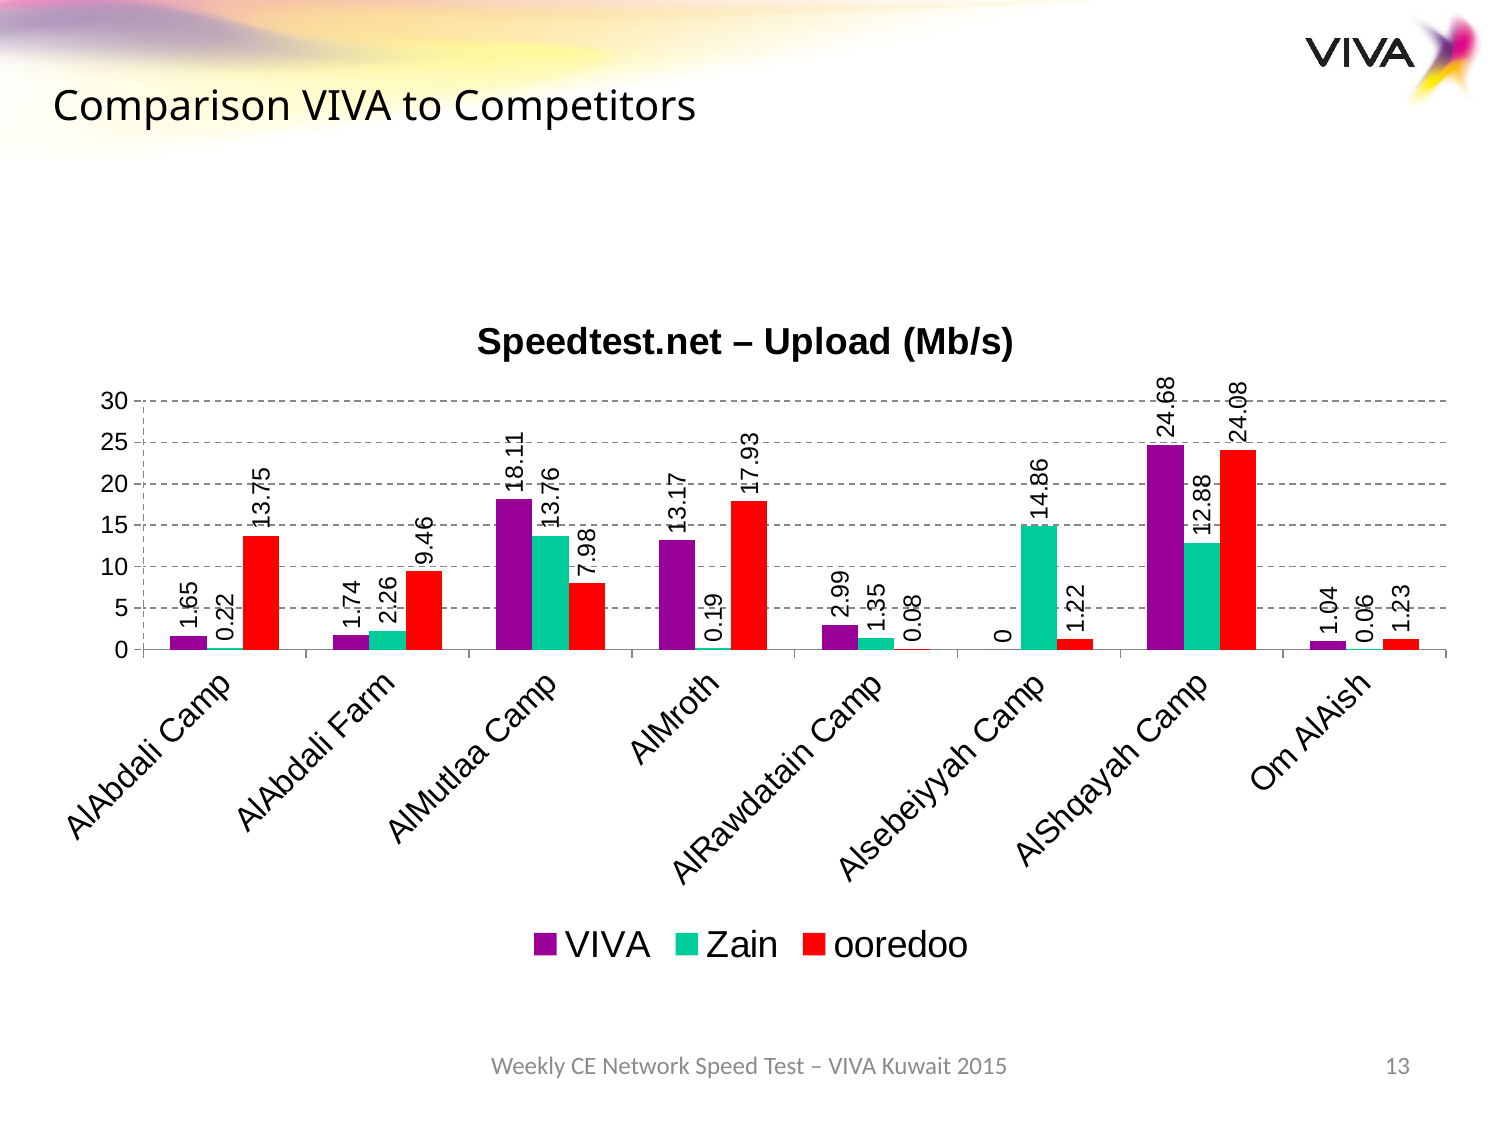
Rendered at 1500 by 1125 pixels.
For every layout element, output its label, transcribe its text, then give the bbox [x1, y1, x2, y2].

text_box 13 [1074, 1042, 1425, 1103]
picture [1300, 12, 1485, 105]
chart [27, 287, 1476, 974]
text_box Weekly CE Network Speed Test – VIVA Kuwait 2015 [205, 1042, 1074, 1103]
picture [0, 0, 1089, 160]
text_box Comparison VIVA to Competitors [37, 24, 1278, 184]
